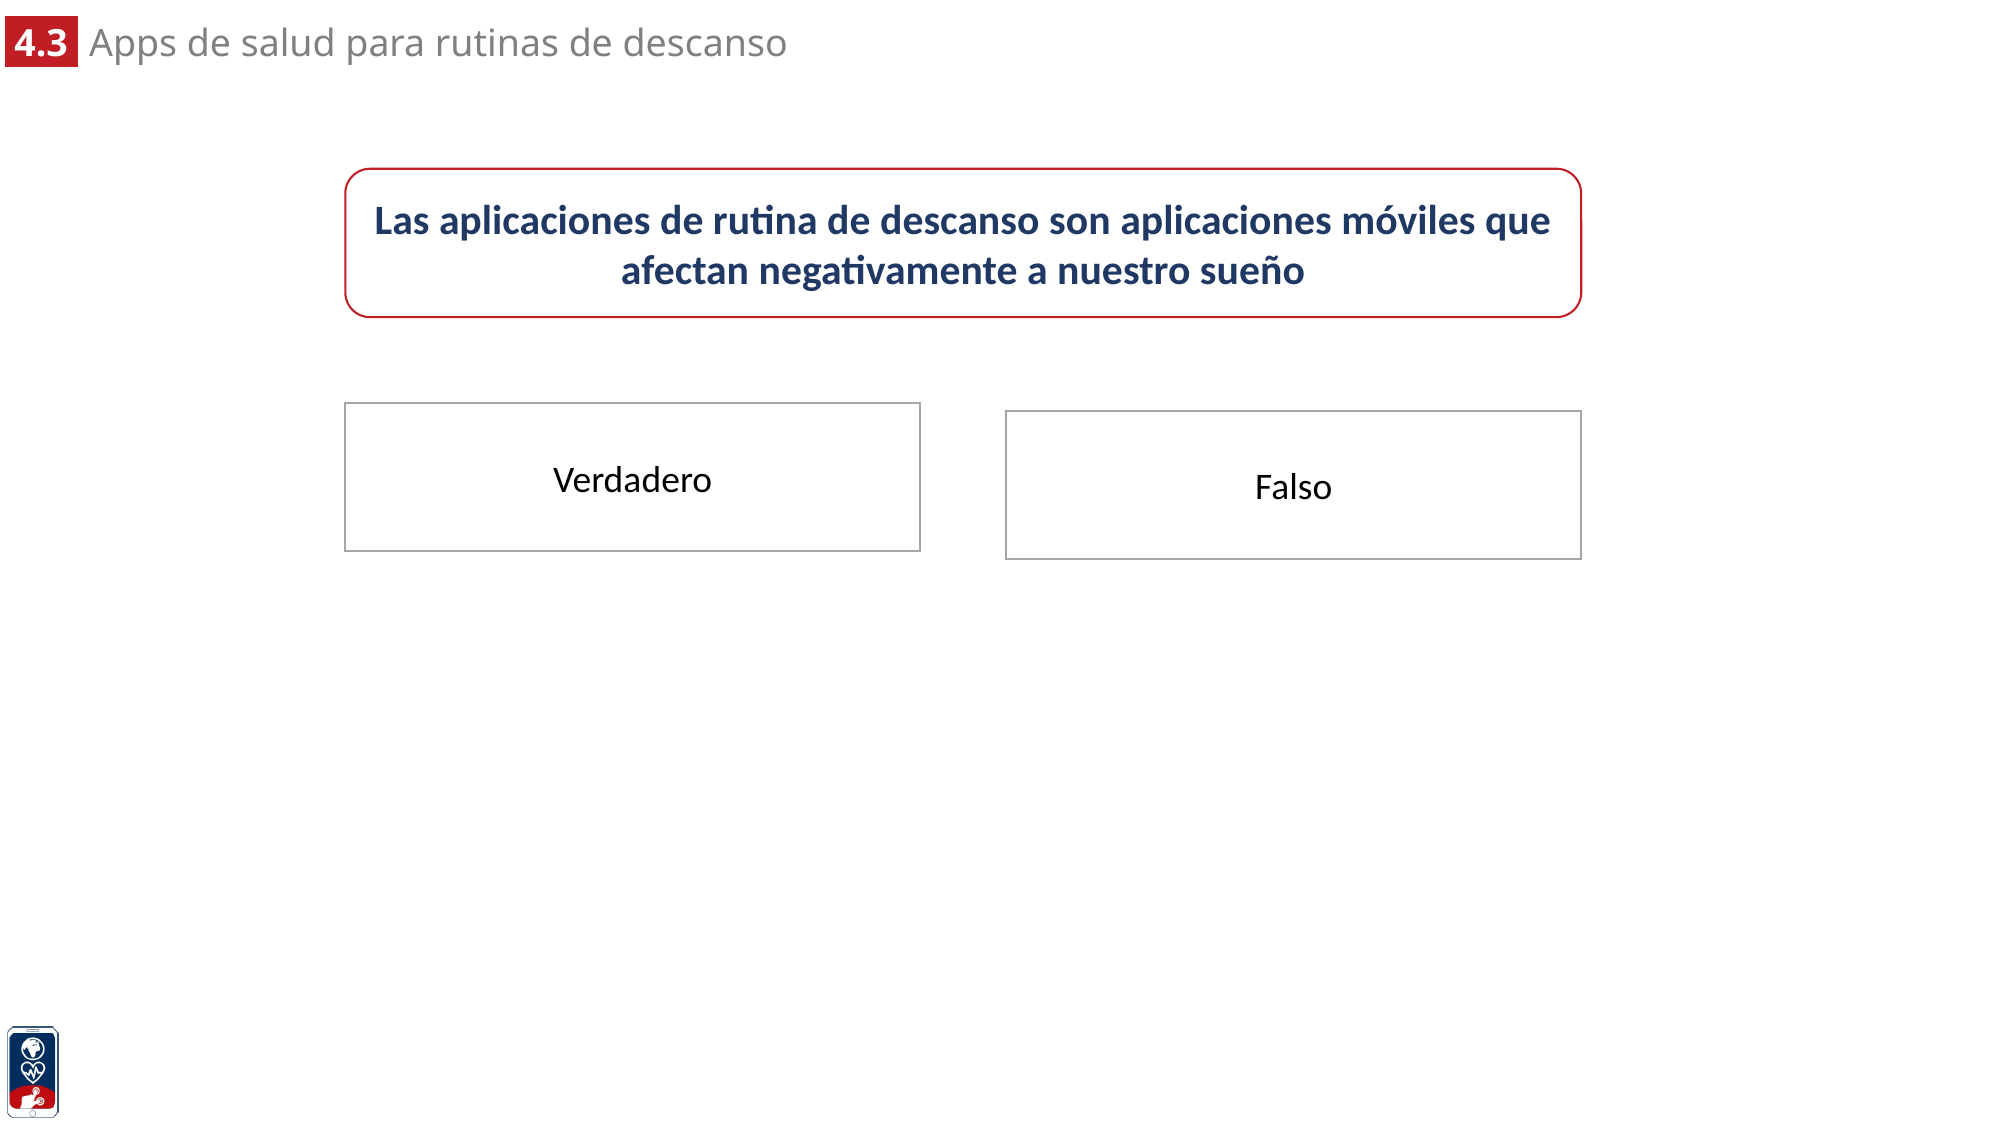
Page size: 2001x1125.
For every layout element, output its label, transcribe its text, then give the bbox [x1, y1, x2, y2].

picture [7, 1026, 59, 1118]
text_box Falso [1005, 410, 1582, 560]
text_box Las aplicaciones de rutina de descanso son aplicaciones móviles que afectan negativamente a nuestro sueño [344, 167, 1583, 319]
text_box Verdadero [344, 402, 921, 552]
